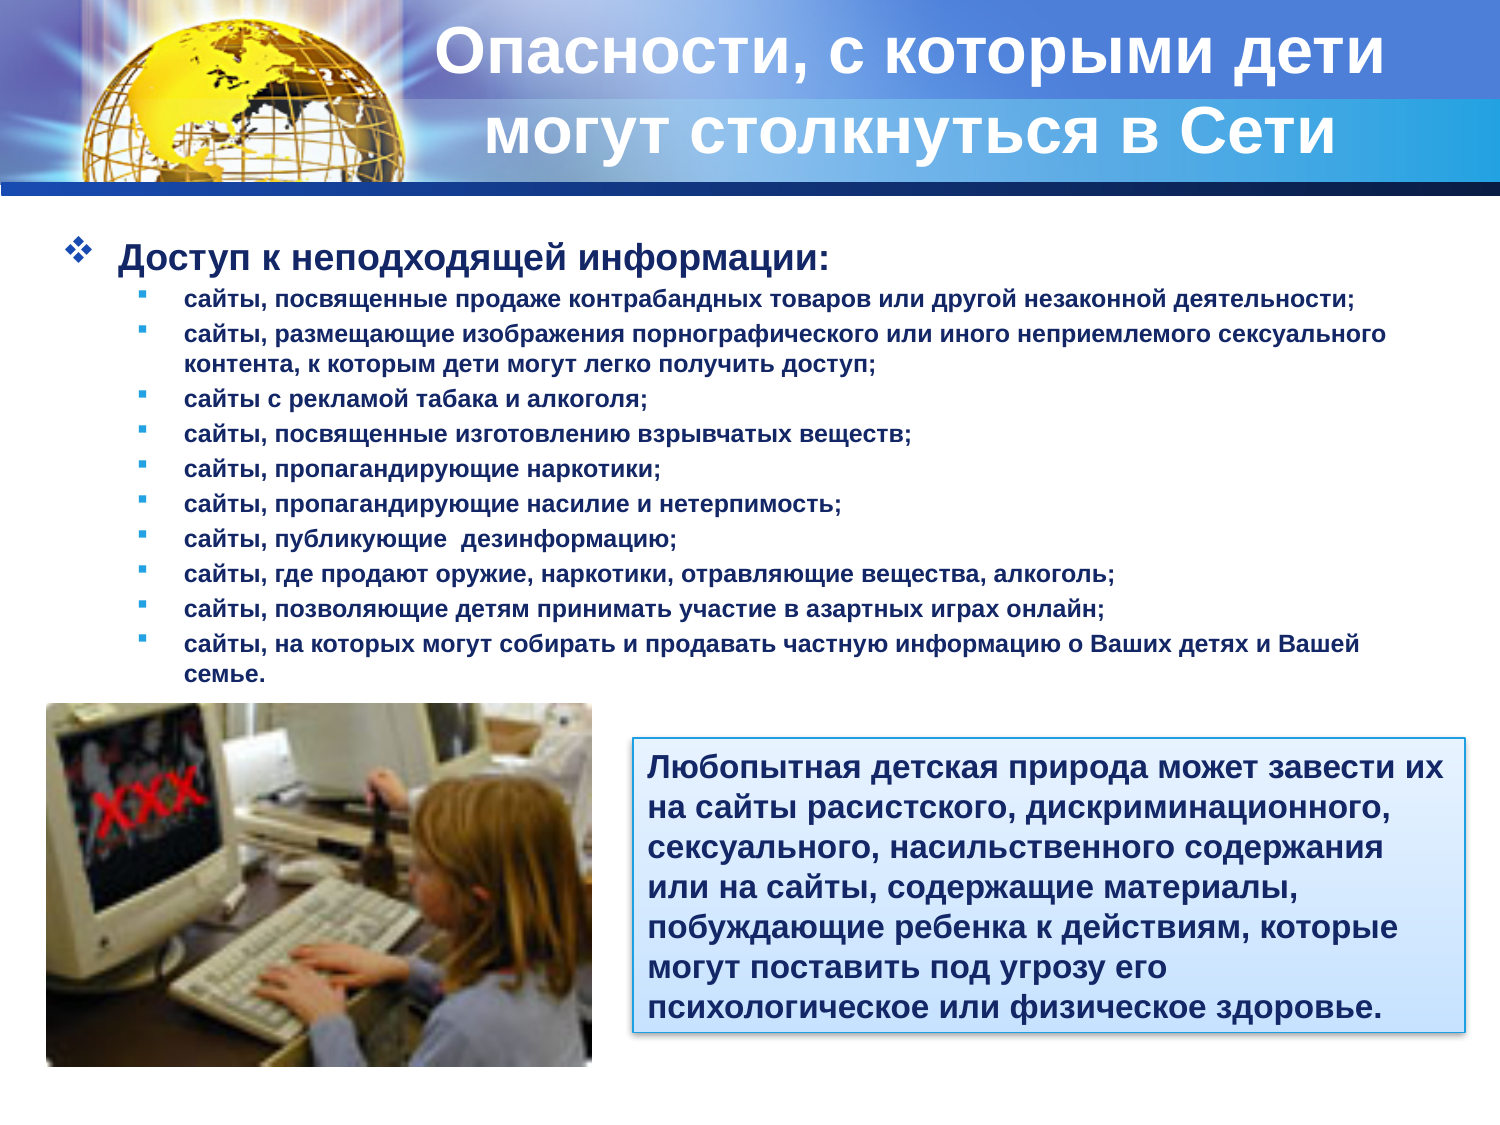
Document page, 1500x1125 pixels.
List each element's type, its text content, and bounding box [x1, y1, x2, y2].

text_box 50% детей выходят в Интернет одни [298, 99, 412, 183]
title Опасности, с которыми дети могут столкнуться в Сети [398, 46, 1424, 128]
text_box Любопытная детская природа может завести их на сайты расистского, дискриминационного, сексуального, насильственного содержания или на сайты, содержащие материалы, побуждающие ребенка к действиям, которые могут поставить под угрозу его психологическое или физическое здоровье. [632, 737, 1466, 1033]
list Доступ к неподходящей информации: сайты, посвященные продаже контрабандных товаров или другой незаконной деятельности; сайты, размещающие изображения порнографического или иного неприемлемого сексуального контента, к которым дети могут легко получить доступ; сайты с рекламой табака и алкоголя; сайты, посвященные изготовлению взрывчатых веществ; сайты, пропагандирующие наркотики; сайты, пропагандирующие насилие и нетерпимость; сайты, публикующие дезинформацию; сайты, где продают оружие, наркотики, отравляющие вещества, алкоголь; сайты, позволяющие детям принимать участие в азартных играх онлайн; сайты, на которых могут собирать и продавать частную информацию о Ваших детях и Вашей семье. [46, 224, 1466, 1063]
picture [46, 702, 592, 1067]
picture [0, 0, 1500, 185]
